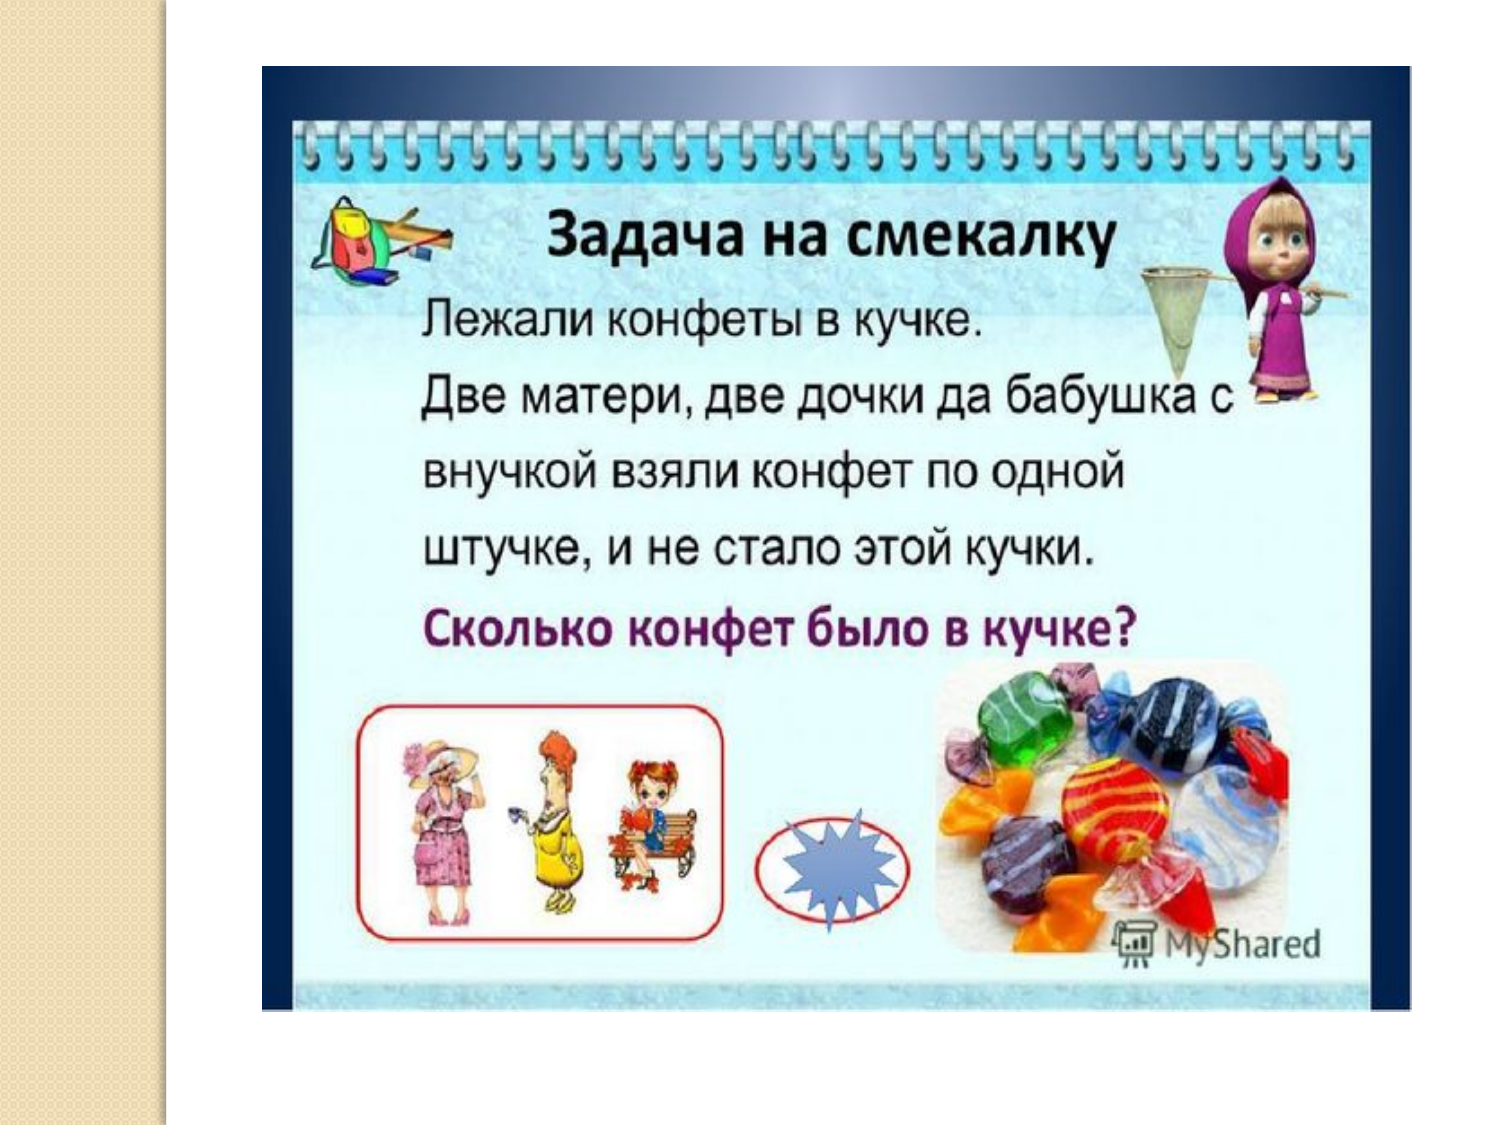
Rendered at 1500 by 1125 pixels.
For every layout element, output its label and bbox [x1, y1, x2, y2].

picture [262, 66, 1412, 1012]
